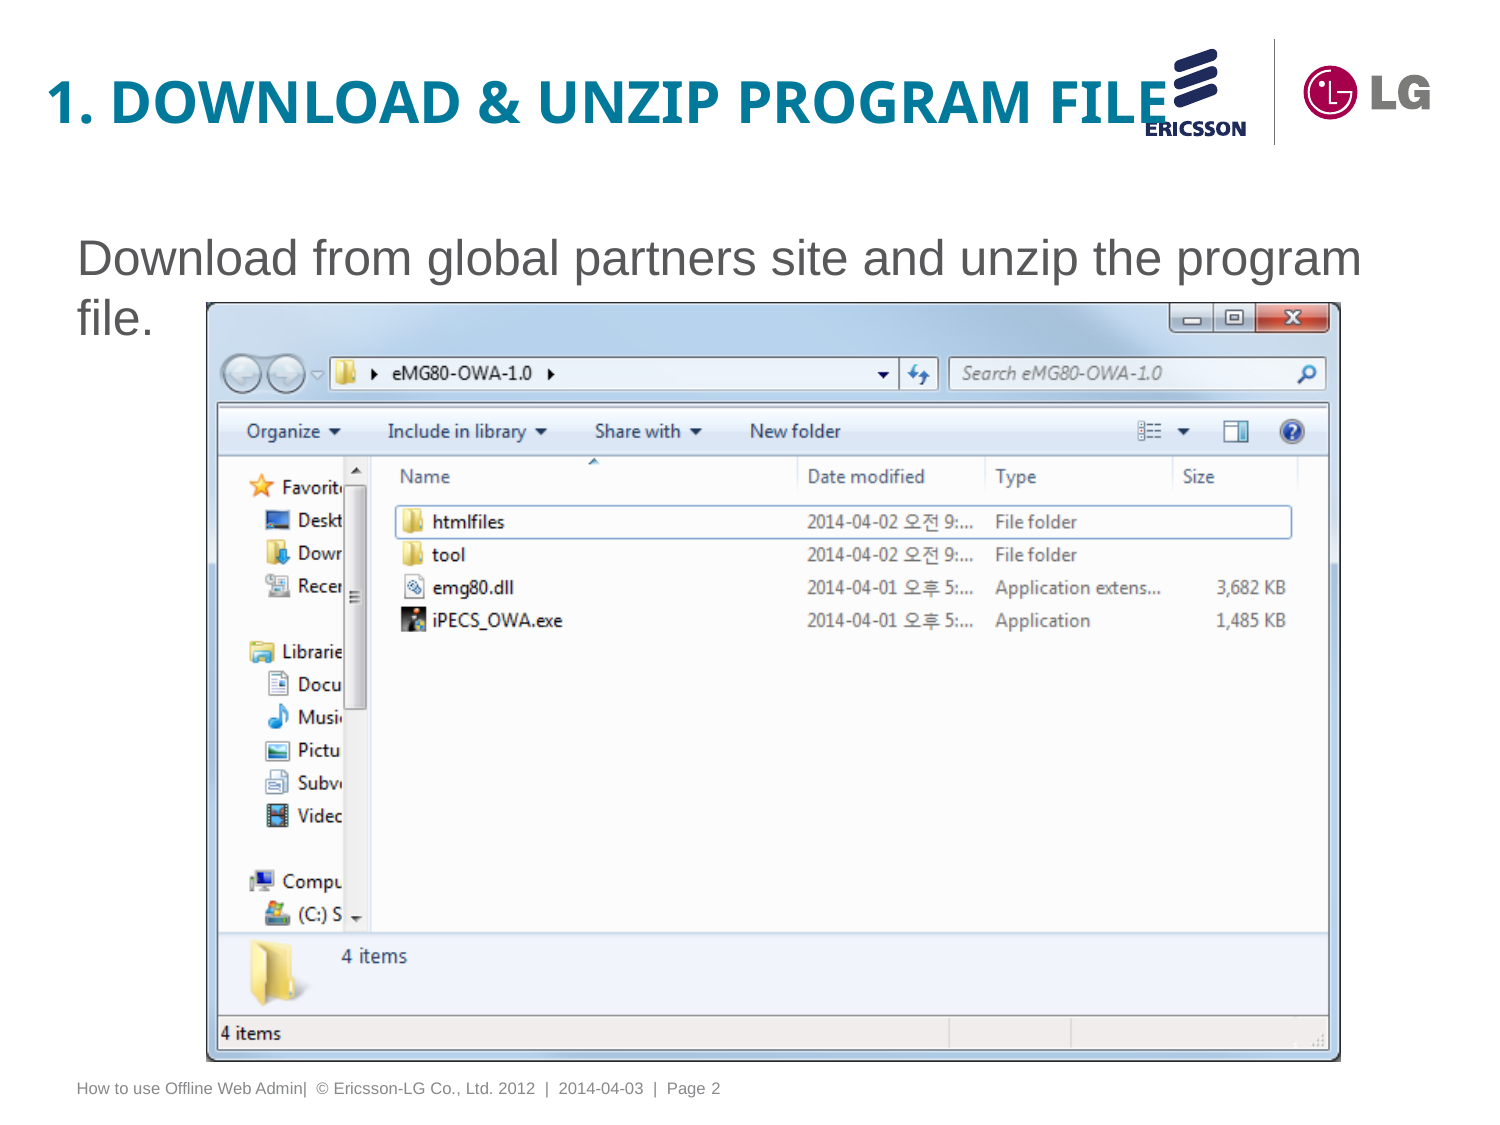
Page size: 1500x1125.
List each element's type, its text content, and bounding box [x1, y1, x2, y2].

picture [206, 302, 1342, 1063]
list Download from global partners site and unzip the program file. [64, 225, 1436, 929]
title 1. Download & unzip program file [32, 64, 1318, 136]
